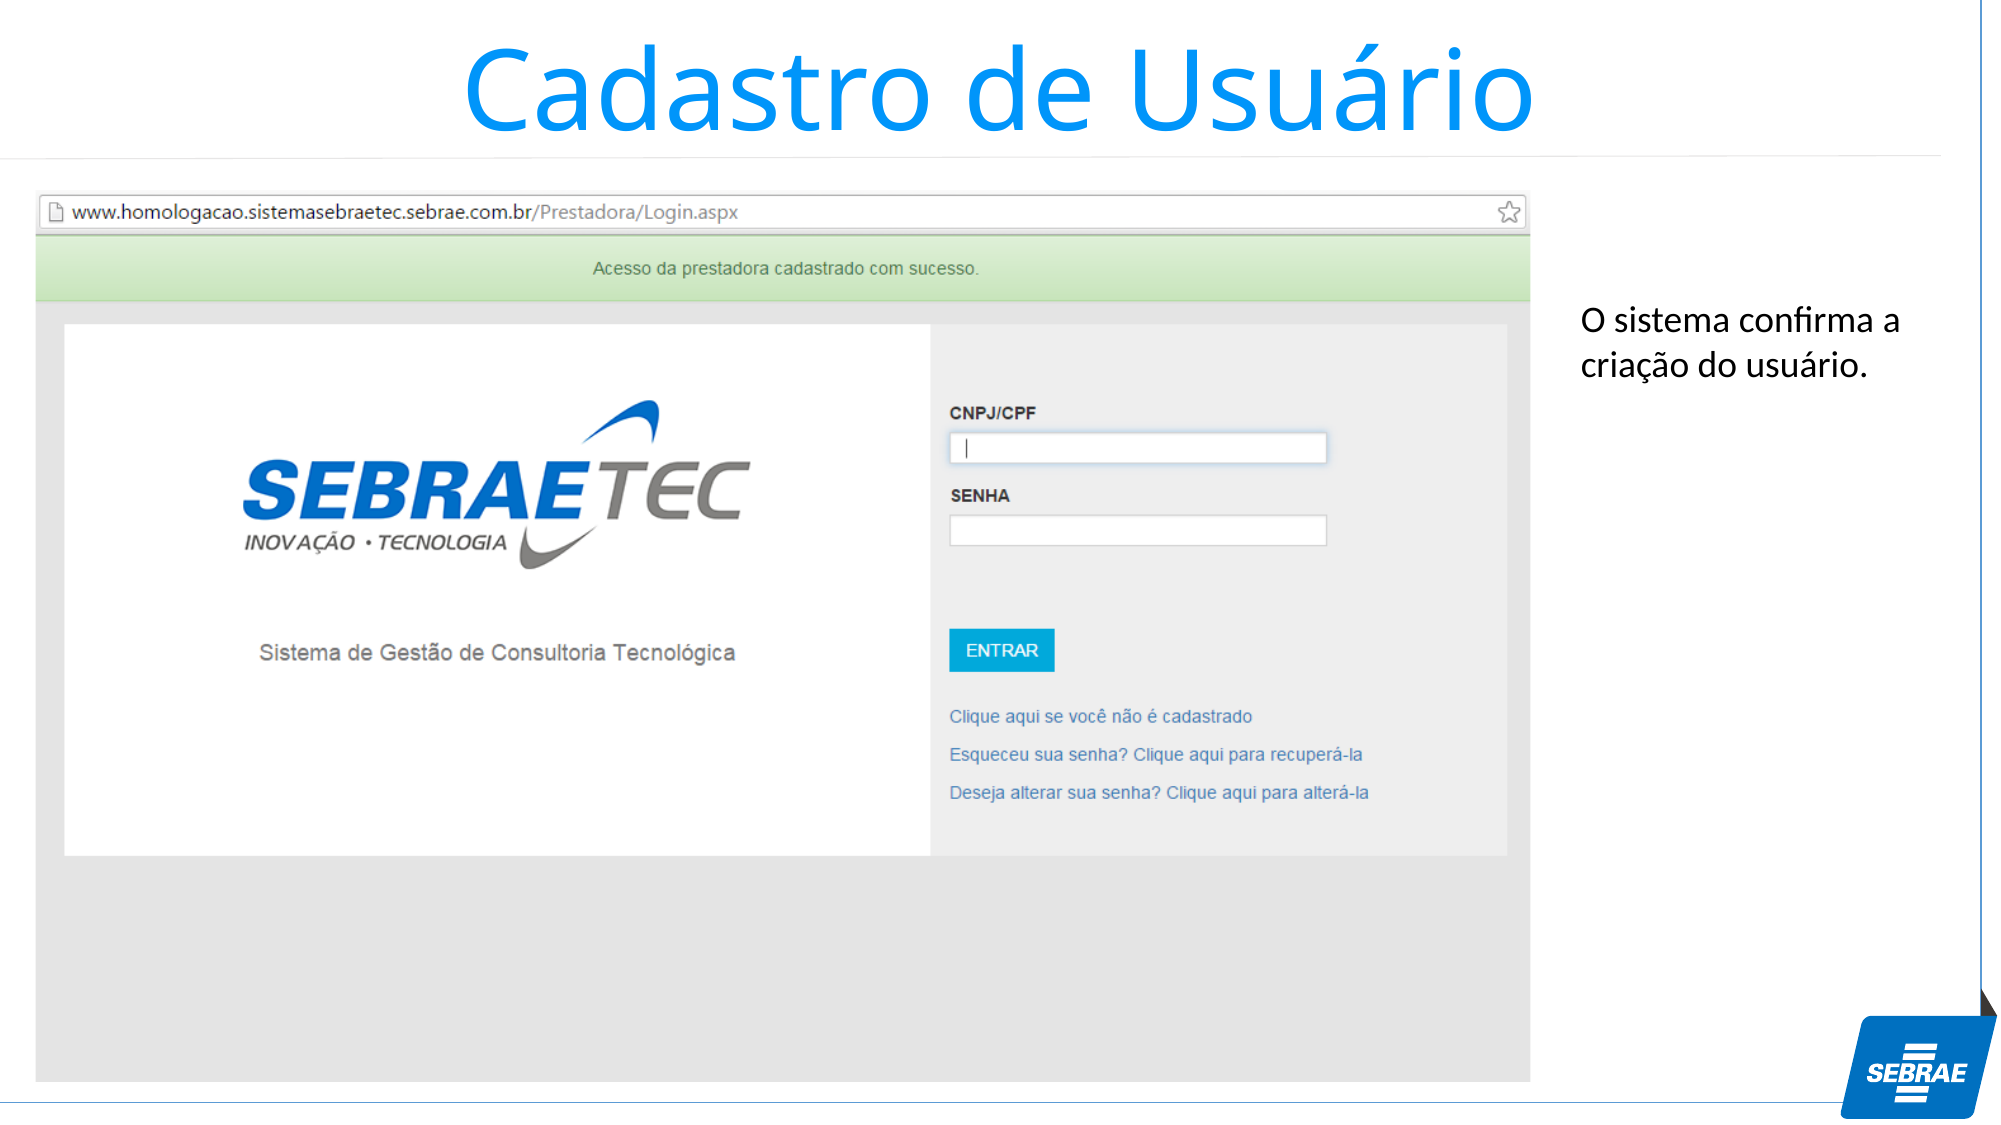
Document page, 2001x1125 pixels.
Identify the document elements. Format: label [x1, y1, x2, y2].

text_box [0, 0, 1998, 1119]
picture [35, 190, 1531, 1082]
text_box [0, 155, 1941, 159]
